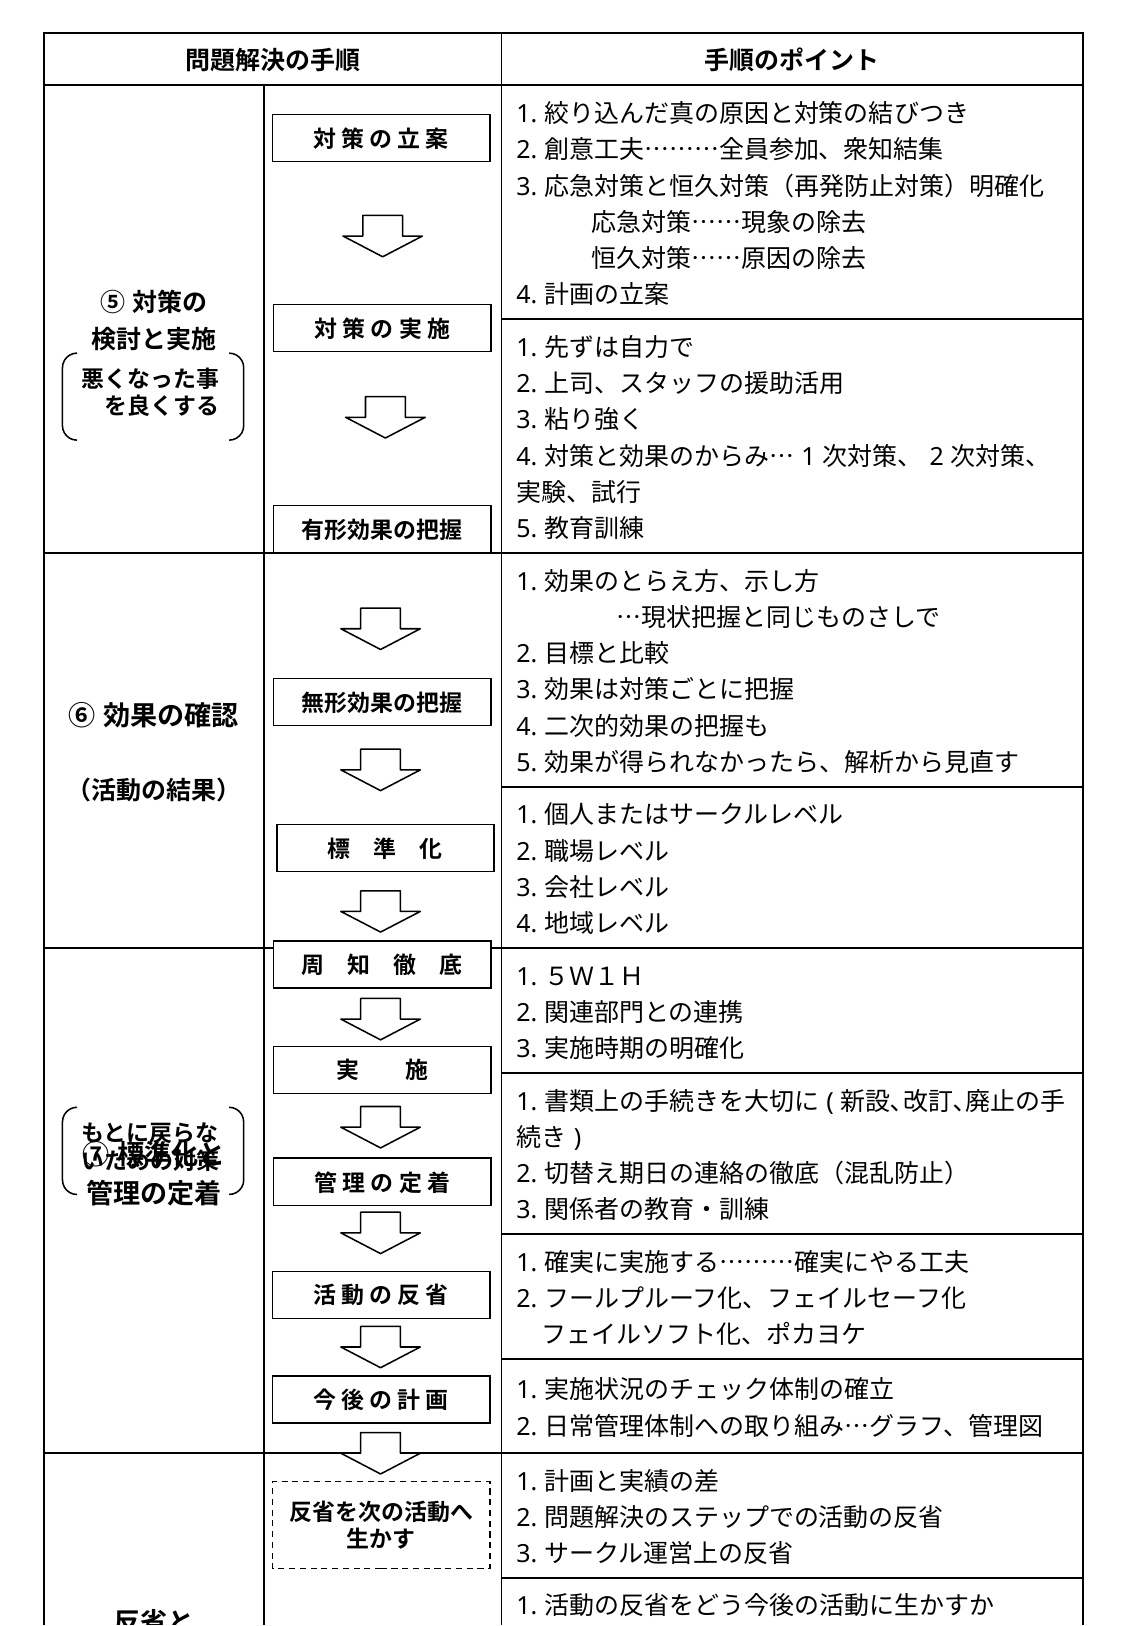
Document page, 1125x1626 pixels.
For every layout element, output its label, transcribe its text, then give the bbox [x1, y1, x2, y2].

table_cell ⑦標準化と 管理の定着 [45, 949, 263, 1452]
table_cell 1.効果のとらえ方、示し方 …現状把握と同じものさしで 2.目標と比較 3.効果は対策ごとに把握 4.二次的効果の把握も 5.効果が得られなかったら、解析から見直す [502, 554, 1082, 786]
text_box 周 知 徹 底 [273, 940, 491, 988]
table_cell 1.５Ｗ１Ｈ 2.関連部門との連携 3.実施時期の明確化 [502, 949, 1082, 1072]
text_box 活 動 の 反 省 [272, 1271, 490, 1319]
table_cell 反省と 今後の進め方 [45, 1454, 263, 1625]
text_box 今 後 の 計 画 [272, 1375, 490, 1423]
text_box [340, 608, 421, 650]
text_box もとに戻らないための対策 [62, 1107, 244, 1195]
text_box [340, 749, 421, 791]
table_cell ⑥効果の確認 （活動の結果） [45, 554, 263, 947]
text_box 対 策 の 立 案 [272, 114, 490, 162]
table_header 手順のポイント [502, 34, 1082, 84]
table_cell 1.計画と実績の差 2.問題解決のステップでの活動の反省 3.サークル運営上の反省 [502, 1454, 1082, 1577]
text_box [340, 1106, 421, 1148]
text_box [340, 1326, 421, 1368]
text_box 反省を次の活動へ生かす [272, 1481, 490, 1569]
text_box [340, 890, 421, 933]
table_cell [265, 554, 501, 947]
text_box 無形効果の把握 [273, 678, 491, 726]
text_box 対 策 の 実 施 [273, 304, 491, 352]
table_cell 1.絞り込んだ真の原因と対策の結びつき 2.創意工夫………全員参加、衆知結集 3.応急対策と恒久対策（再発防止対策）明確化 応急対策……現象の除去 恒久対策……原因の除去 4.計画の立案 [502, 86, 1082, 318]
text_box 標 準 化 [276, 824, 494, 872]
text_box [340, 1212, 421, 1254]
table_header 問題解決の手順 [45, 34, 501, 84]
table_cell 1.活動の反省をどう今後の活動に生かすか 2.残された問題点を明確に 3.得られた効果を水平展開 [502, 1579, 1082, 1625]
text_box [340, 998, 421, 1040]
text_box 管 理 の 定 着 [273, 1158, 491, 1206]
text_box [342, 215, 423, 257]
table_cell 1.個人またはサークルレベル 2.職場レベル 3.会社レベル 4.地域レベル [502, 788, 1082, 947]
table_cell 1.先ずは自力で 2.上司、スタッフの援助活用 3.粘り強く 4.対策と効果のからみ…1次対策、2次対策、 実験、試行 5.教育訓練 [502, 320, 1082, 552]
text_box 実 施 [273, 1046, 491, 1094]
text_box [340, 1432, 421, 1474]
table_cell [265, 1454, 501, 1625]
table_cell ⑤対策の 検討と実施 [45, 86, 263, 552]
table_cell [265, 86, 501, 552]
table_cell [265, 949, 501, 1452]
table_cell 1.実施状況のチェック体制の確立 2.日常管理体制への取り組み…グラフ、管理図 [502, 1360, 1082, 1452]
table_cell 1.確実に実施する………確実にやる工夫 2.フールプルーフ化、フェイルセーフ化 フェイルソフト化、ポカヨケ [502, 1235, 1082, 1358]
text_box 悪くなった事 を良くする [62, 353, 244, 441]
table_cell 1.書類上の手続きを大切に(新設､改訂､廃止の手続き) 2.切替え期日の連絡の徹底（混乱防止） 3.関係者の教育・訓練 [502, 1074, 1082, 1233]
text_box 有形効果の把握 [273, 505, 491, 553]
text_box [345, 396, 426, 439]
